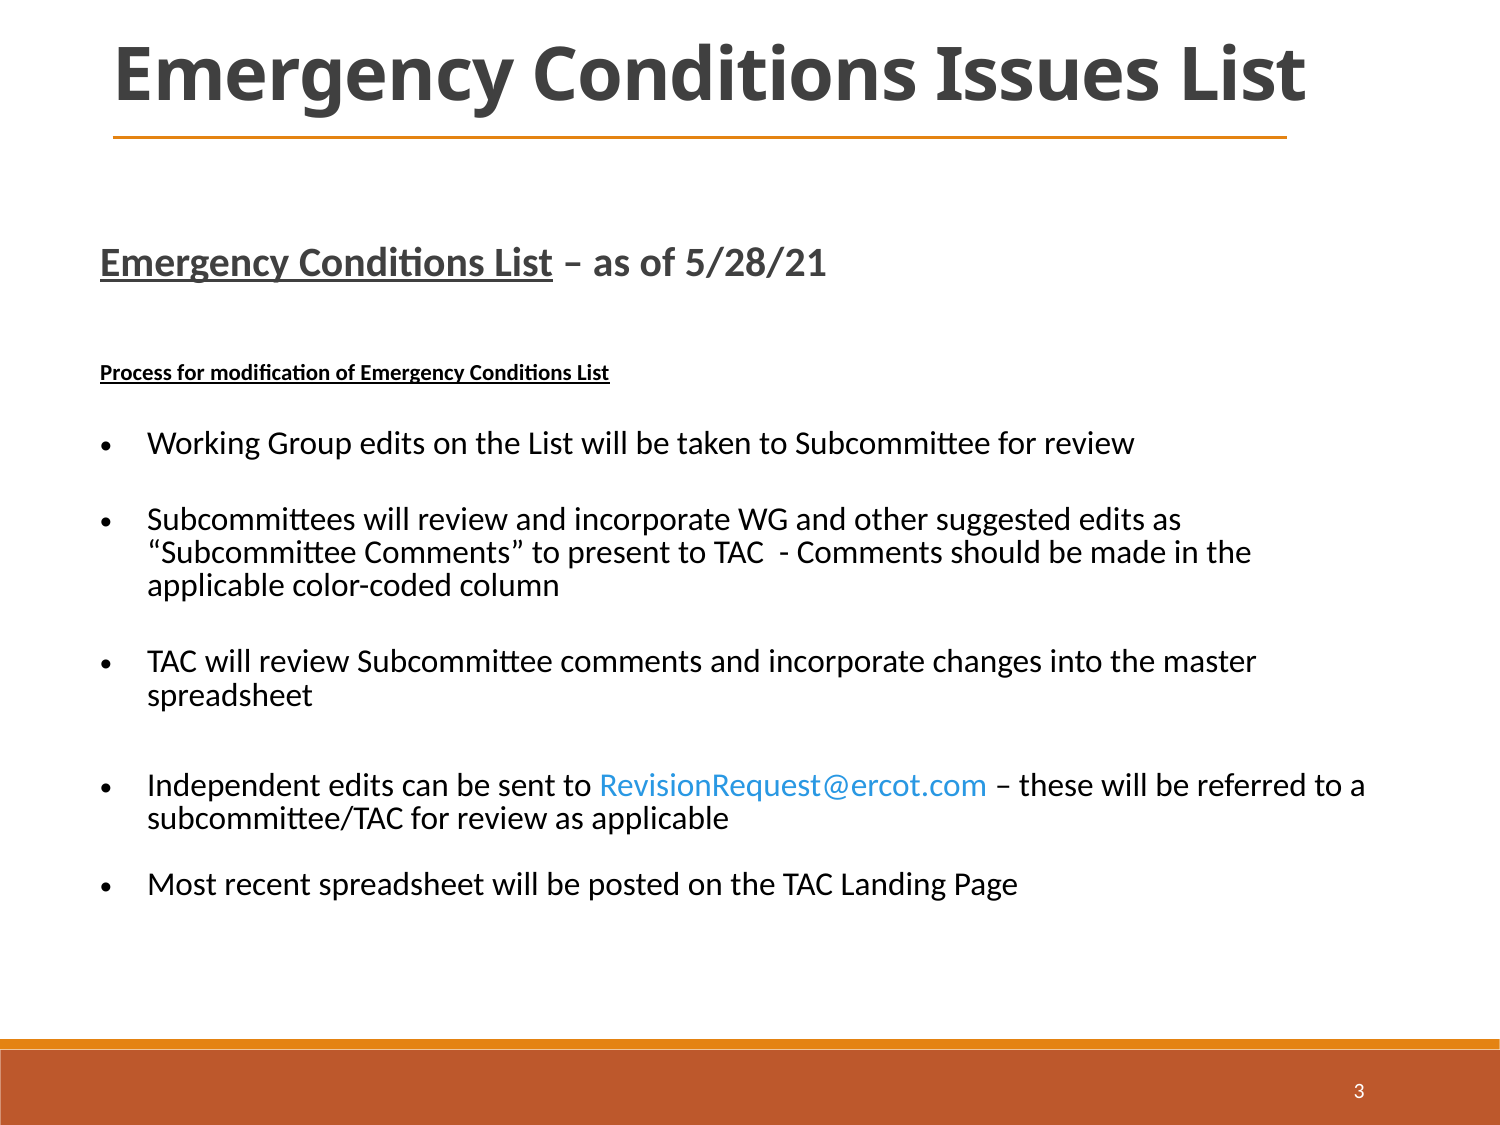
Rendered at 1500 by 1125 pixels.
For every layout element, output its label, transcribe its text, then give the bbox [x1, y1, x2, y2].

table_cell Subcommittees will review and incorporate WG and other suggested edits as “Subcommittee Comments” to present to TAC - Comments should be made in the applicable color-coded column [100, 463, 1375, 605]
table_header Process for modification of Emergency Conditions List [100, 338, 1375, 386]
table_cell TAC will review Subcommittee comments and incorporate changes into the master spreadsheet [100, 605, 1375, 747]
title Emergency Conditions Issues List [97, 19, 1332, 125]
list Emergency Conditions List – as of 5/28/21 [100, 147, 1418, 1048]
table_cell Independent edits can be sent to RevisionRequest@ercot.com – these will be referred to a subcommittee/TAC for review as applicable Most recent spreadsheet will be posted on the TAC Landing Page [100, 747, 1375, 937]
slide_number 3 [1218, 1059, 1380, 1120]
table_cell Working Group edits on the List will be taken to Subcommittee for review [100, 386, 1375, 463]
